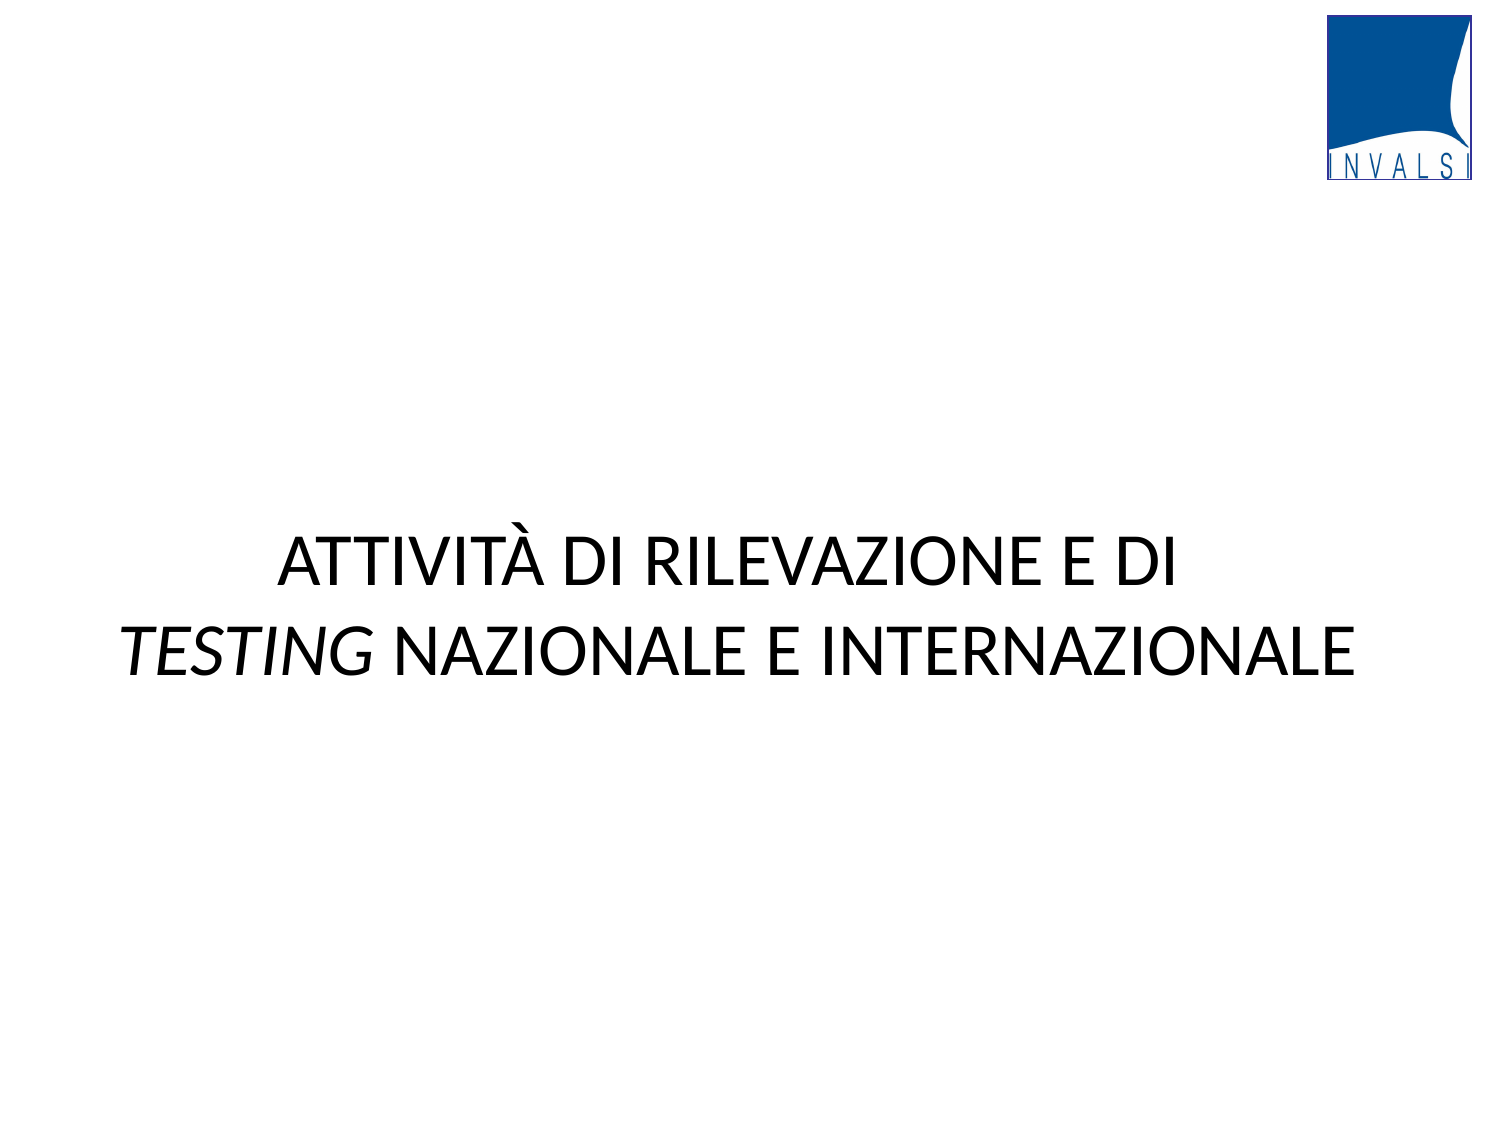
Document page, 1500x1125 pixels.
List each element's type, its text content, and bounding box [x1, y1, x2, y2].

title ATTIVITÀ DI RILEVAZIONE E DI TESTING NAZIONALE E INTERNAZIONALE [100, 456, 1376, 745]
picture [1328, 16, 1471, 179]
